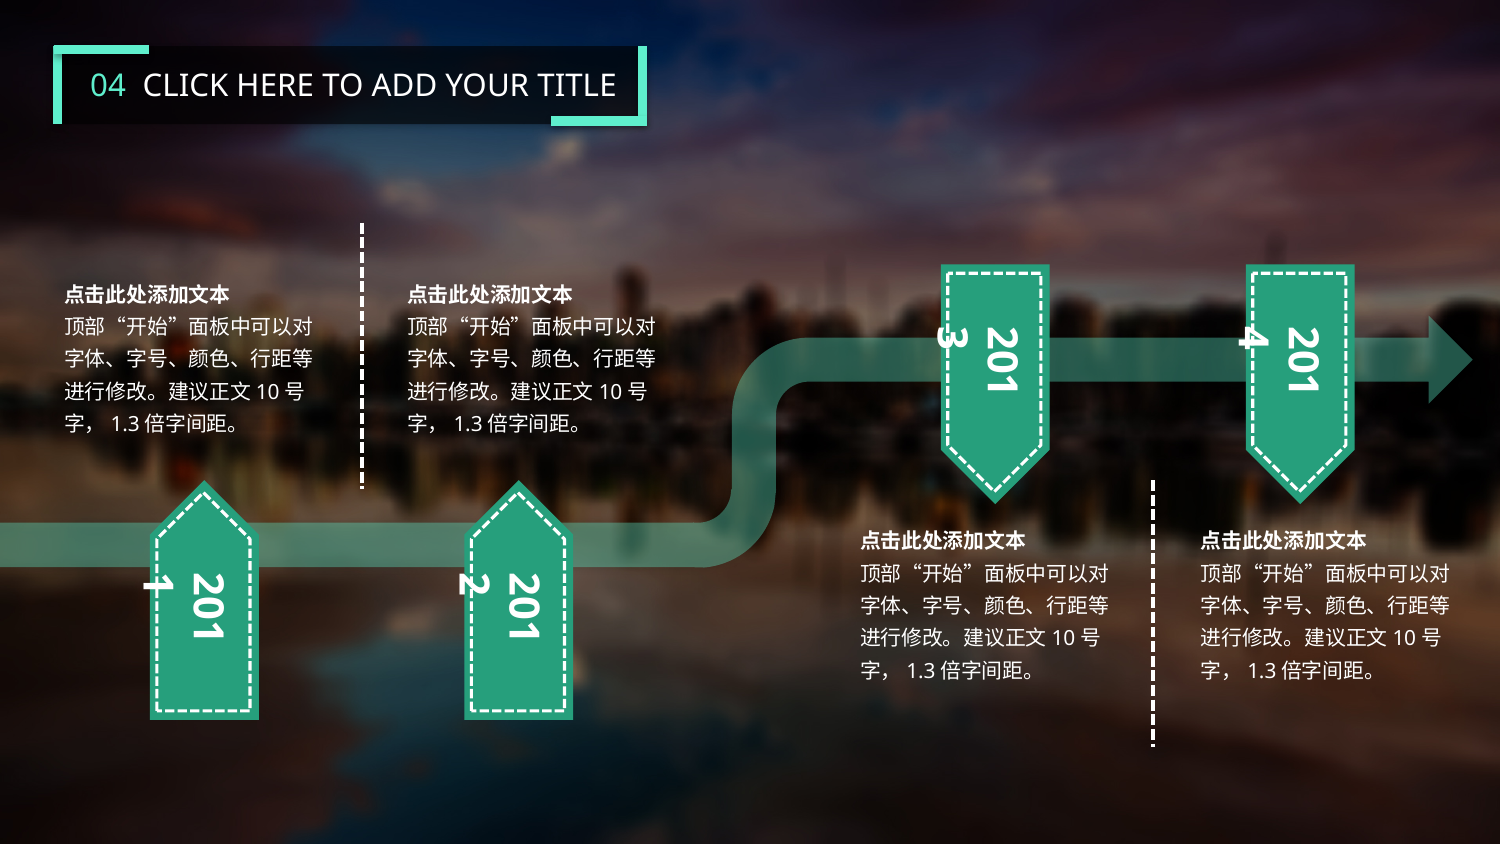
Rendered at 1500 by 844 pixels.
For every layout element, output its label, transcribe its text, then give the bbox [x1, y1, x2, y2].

text_box [149, 480, 259, 720]
text_box [1355, 314, 1474, 405]
text_box [940, 264, 1050, 505]
text_box [1252, 273, 1346, 492]
text_box 点击此处添加文本 顶部“开始”面板中可以对字体、字号、颜色、行距等进行修改。建议正文10号字，1.3倍字间距。 [1186, 520, 1473, 690]
text_box [464, 480, 574, 720]
text_box [0, 521, 162, 568]
text_box [156, 492, 250, 711]
text_box 点击此处添加文本 顶部“开始”面板中可以对字体、字号、颜色、行距等进行修改。建议正文10号字，1.3倍字间距。 [49, 273, 337, 444]
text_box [53, 45, 647, 125]
text_box 2014 [1257, 311, 1339, 430]
text_box [471, 492, 565, 711]
text_box 点击此处添加文本 顶部“开始”面板中可以对字体、字号、颜色、行距等进行修改。建议正文10号字，1.3倍字间距。 [845, 520, 1131, 690]
text_box [247, 521, 476, 568]
text_box 2012 [477, 557, 559, 675]
picture [0, 0, 1500, 844]
text_box [1050, 336, 1245, 383]
text_box 2013 [956, 311, 1038, 430]
text_box [1245, 264, 1355, 505]
text_box 点击此处添加文本 顶部“开始”面板中可以对字体、字号、颜色、行距等进行修改。建议正文10号字，1.3倍字间距。 [392, 273, 677, 444]
text_box [561, 336, 940, 569]
text_box 2011 [162, 557, 243, 675]
text_box [947, 273, 1041, 492]
